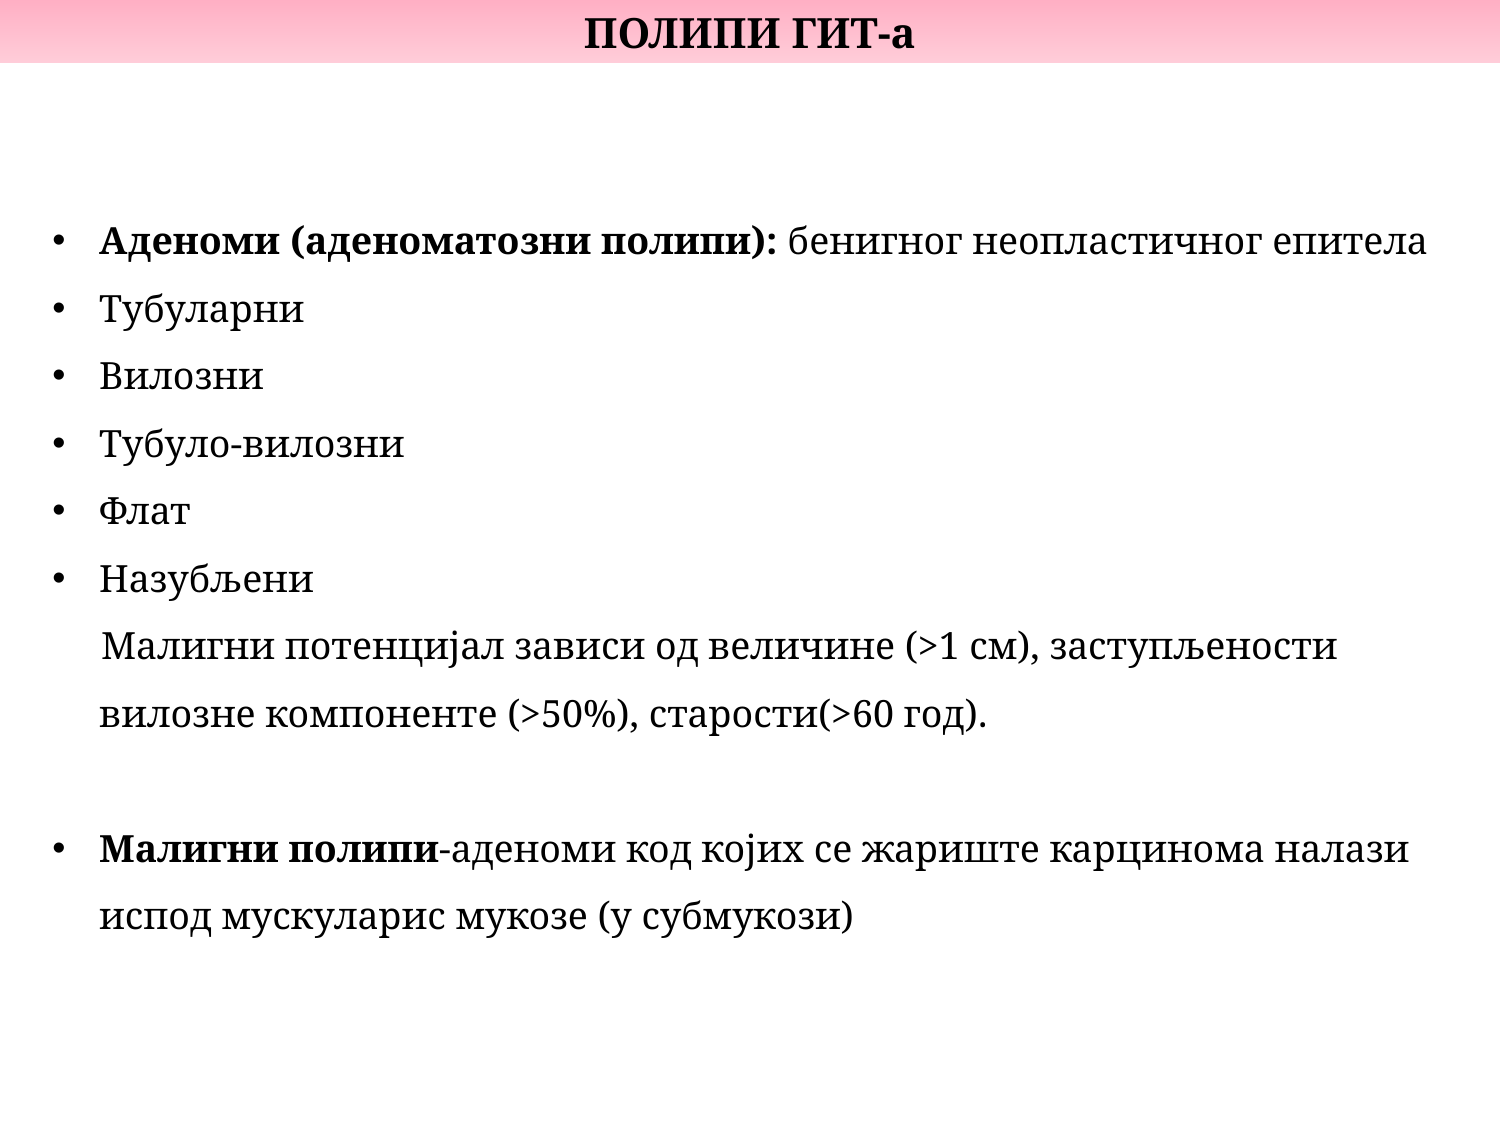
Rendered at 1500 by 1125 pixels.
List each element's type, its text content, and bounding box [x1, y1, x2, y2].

text_box Аденоми (аденоматозни полипи): бенигног неопластичног епитела Тубуларни Вилозни Тубуло-вилозни Флат Назубљени Малигни потенцијал зависи од величине (>1 см), заступљености вилозне компоненте (>50%), старости(>60 год). Малигни полипи-аденоми код којих се жариште карцинома налази испод мускуларис мукозе (у субмукози) [37, 74, 1475, 945]
text_box ПОЛИПИ ГИТ-а [0, 0, 1500, 63]
